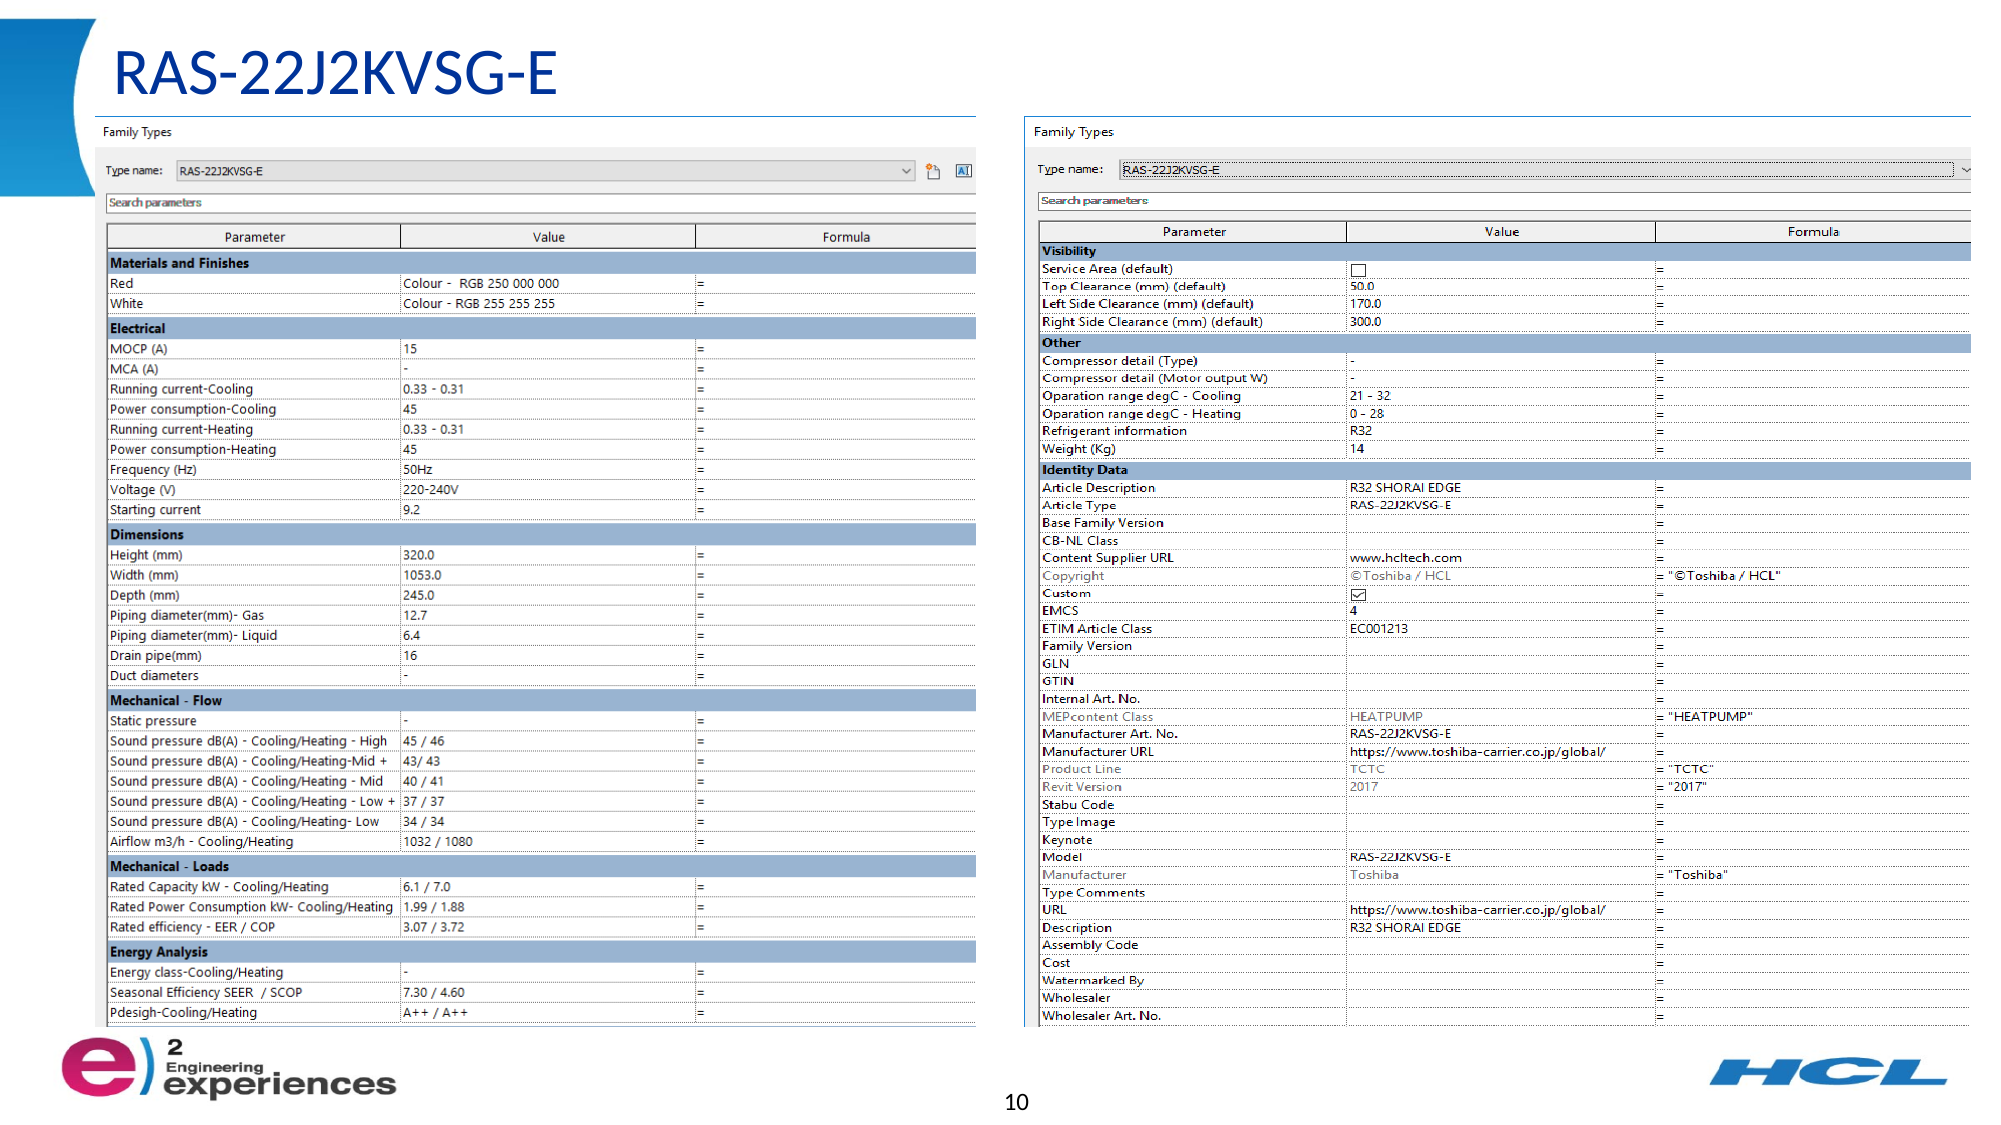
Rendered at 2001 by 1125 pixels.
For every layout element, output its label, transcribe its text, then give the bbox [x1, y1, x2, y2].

text_box RAS-22J2KVSG-E [98, 20, 575, 114]
picture [0, 0, 2000, 1125]
